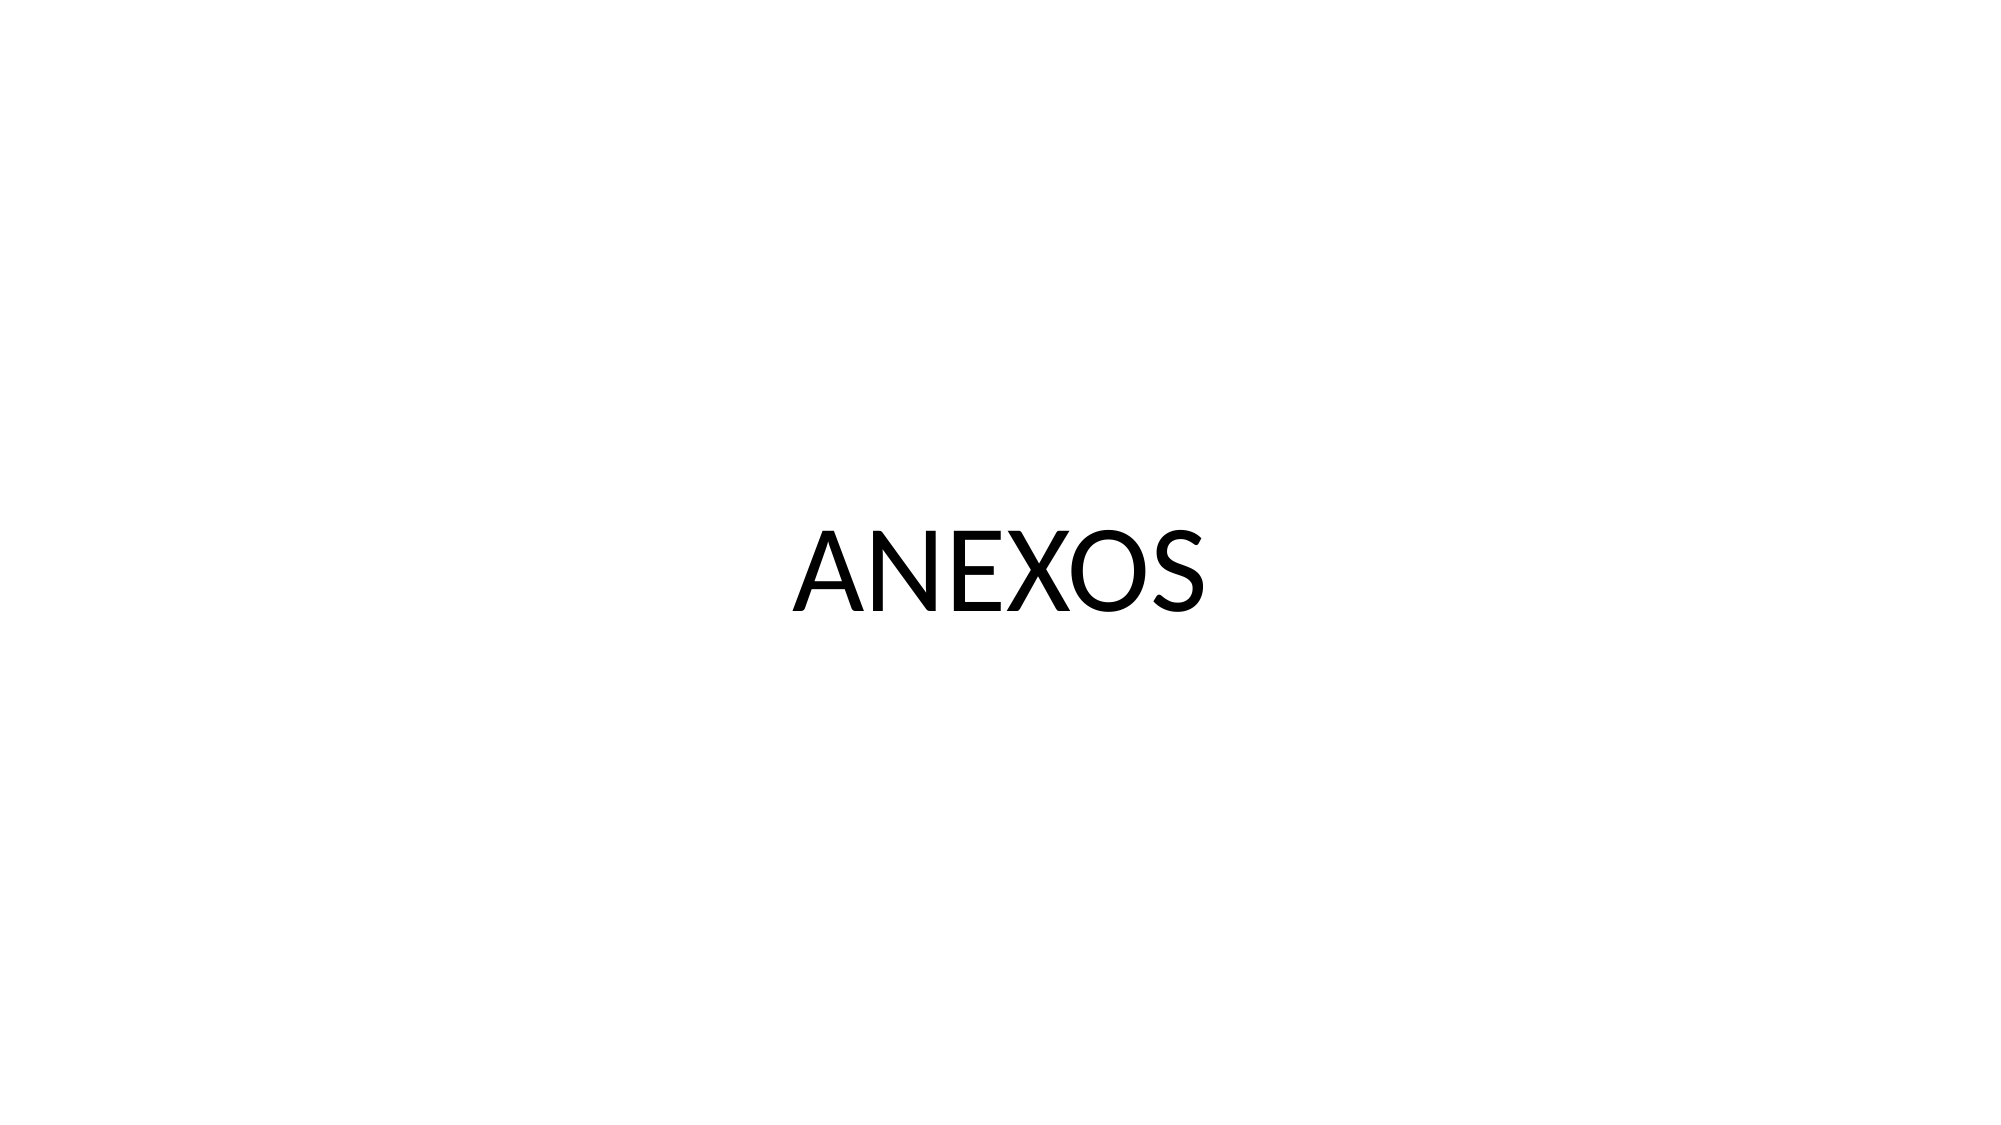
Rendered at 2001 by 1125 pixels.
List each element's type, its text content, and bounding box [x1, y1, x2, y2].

text_box ANEXOS [663, 479, 1337, 644]
